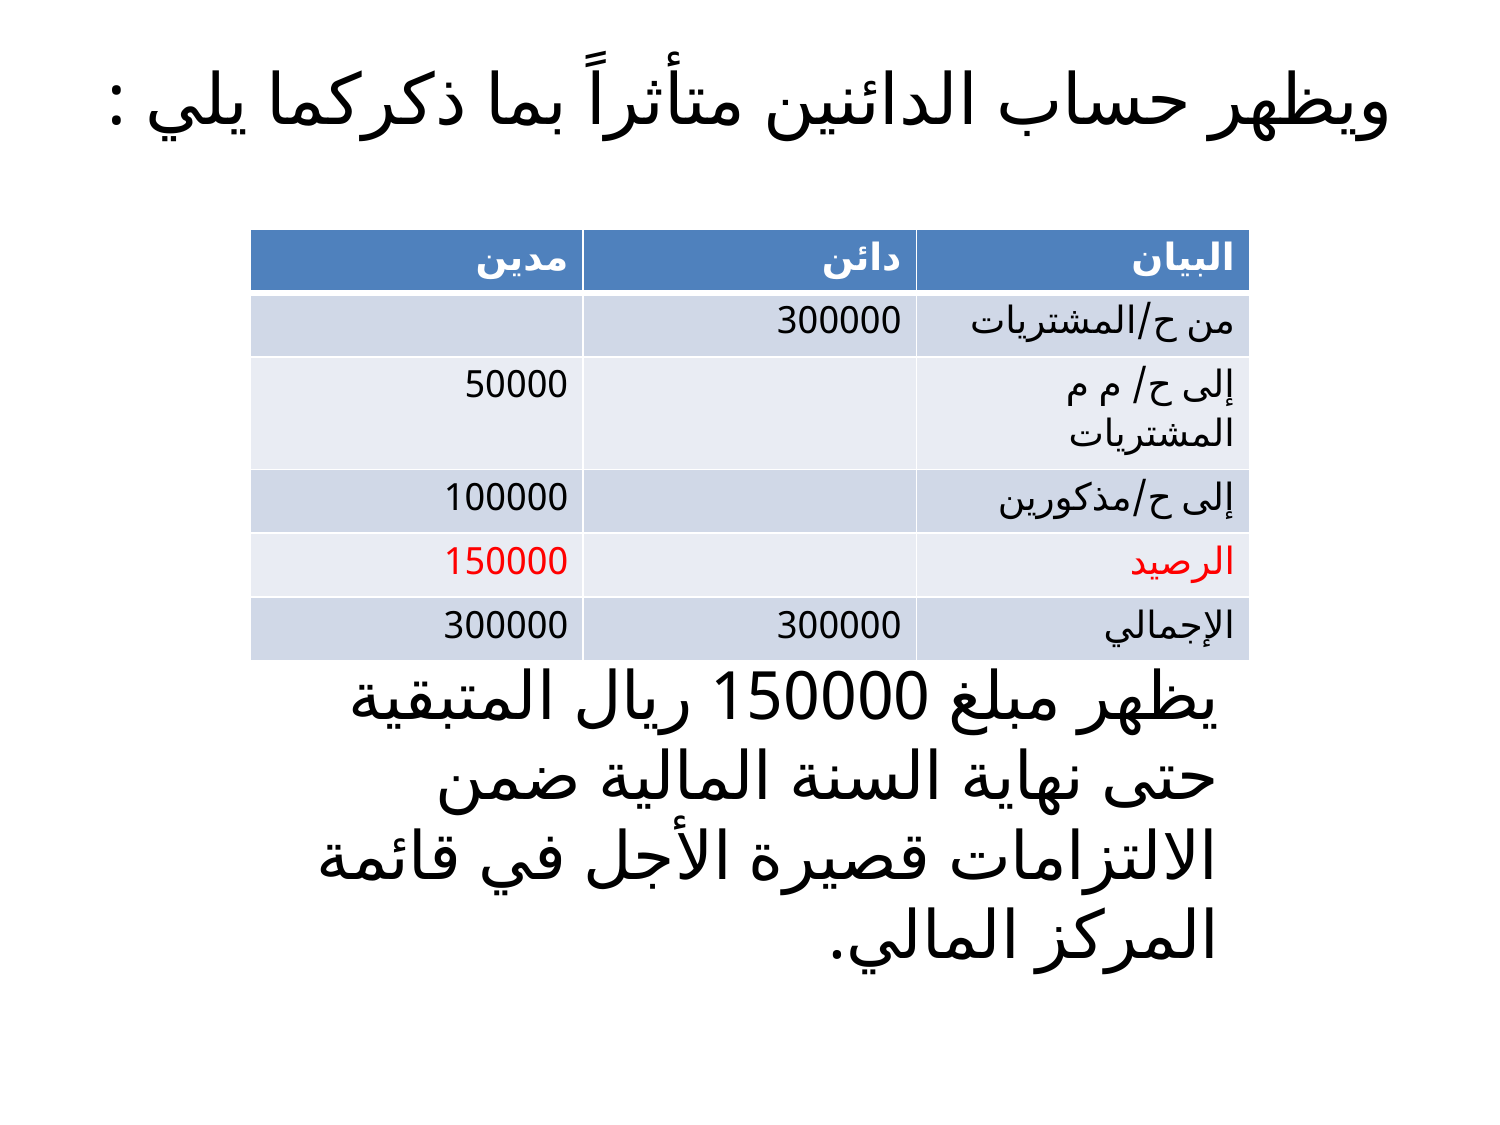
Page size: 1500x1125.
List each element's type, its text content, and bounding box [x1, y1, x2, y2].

table_cell 150000 [251, 534, 582, 596]
table_cell إلى ح/مذكورين [917, 470, 1249, 532]
table_cell 300000 [584, 296, 916, 356]
table_cell 100000 [251, 470, 582, 532]
table_cell [584, 470, 916, 532]
table_cell [584, 534, 916, 596]
table_cell [251, 296, 582, 356]
table_header دائن [584, 230, 916, 290]
table_cell 300000 [251, 598, 582, 660]
table_cell إلى ح/ م م المشتريات [917, 358, 1249, 469]
table_header البيان [917, 230, 1249, 290]
table_cell الرصيد [917, 534, 1249, 596]
table_cell من ح/المشتريات [917, 296, 1249, 356]
table_cell [584, 358, 916, 469]
text_box يظهر مبلغ 150000 ريال المتبقية حتى نهاية السنة المالية ضمن الالتزامات قصيرة الأجل في قائمة المركز المالي. [277, 645, 1235, 980]
table_cell الإجمالي [917, 598, 1249, 660]
table_header مدين [251, 230, 582, 290]
title ويظهر حساب الدائنين متأثراً بما ذكركما يلي : [75, 45, 1425, 233]
table_cell 50000 [251, 358, 582, 469]
table_cell 300000 [584, 598, 916, 645]
